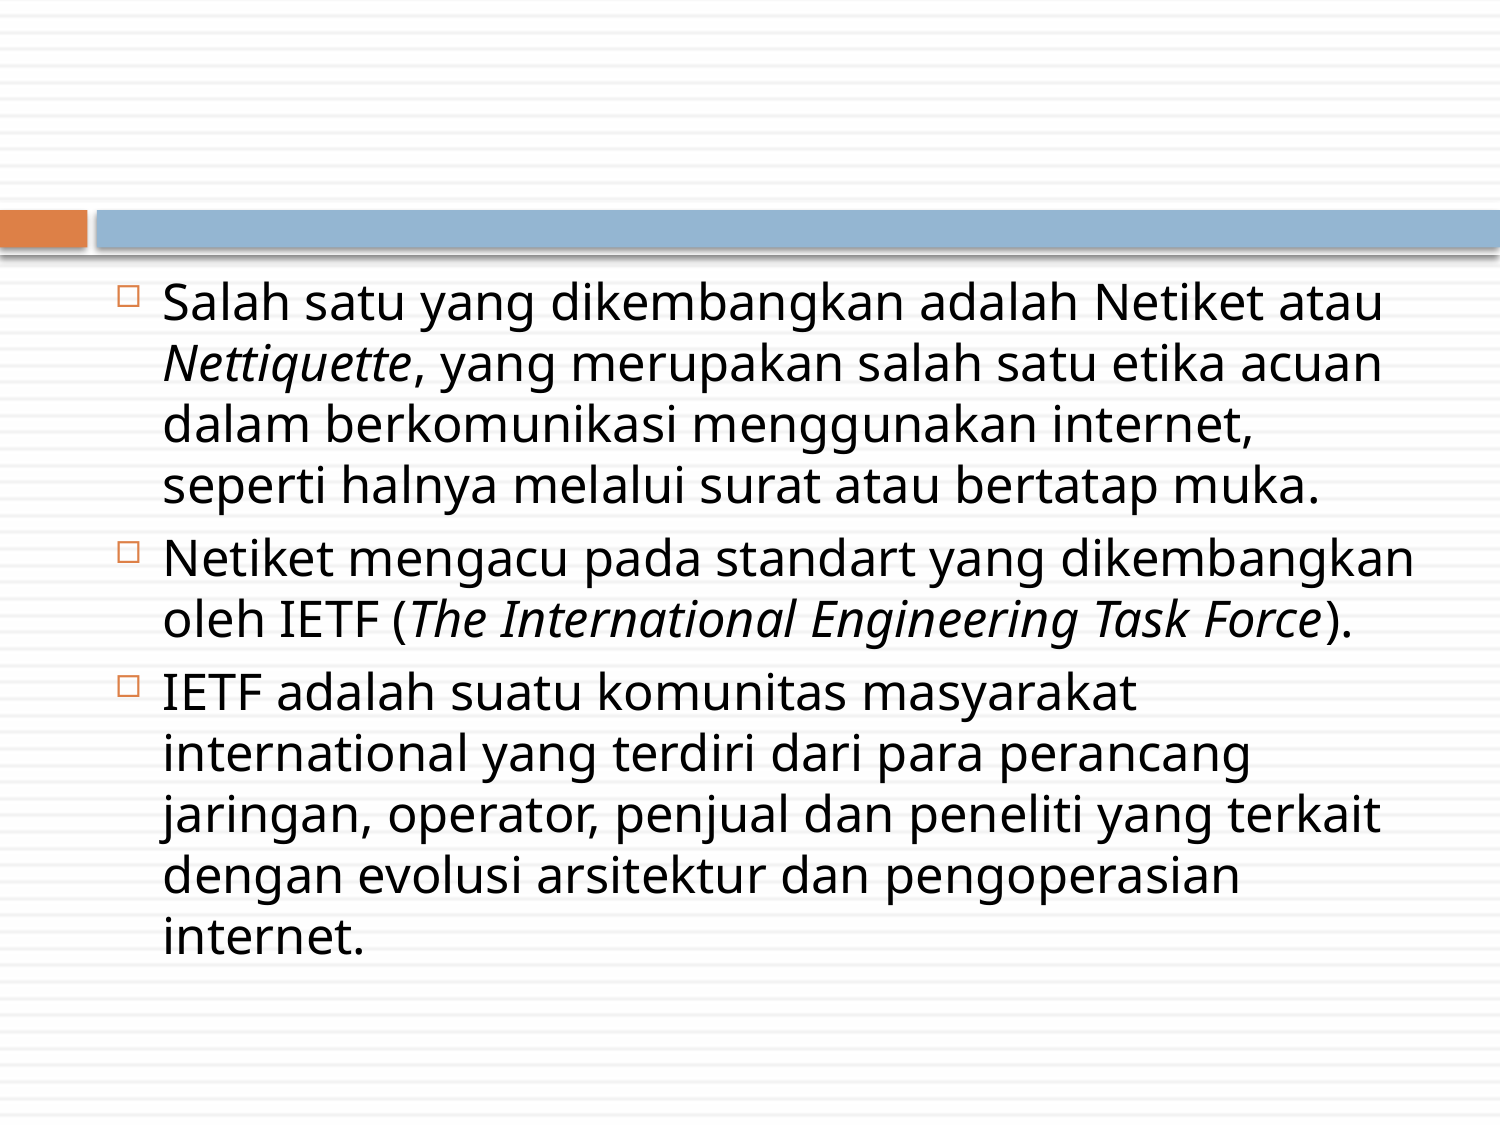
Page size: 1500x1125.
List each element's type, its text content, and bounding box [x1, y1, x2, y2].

list Salah satu yang dikembangkan adalah Netiket atau Nettiquette, yang merupakan salah satu etika acuan dalam berkomunikasi menggunakan internet, seperti halnya melalui surat atau bertatap muka. Netiket mengacu pada standart yang dikembangkan oleh IETF (The International Engineering Task Force). IETF adalah suatu komunitas masyarakat international yang terdiri dari para perancang jaringan, operator, penjual dan peneliti yang terkait dengan evolusi arsitektur dan pengoperasian internet. [100, 262, 1438, 1000]
